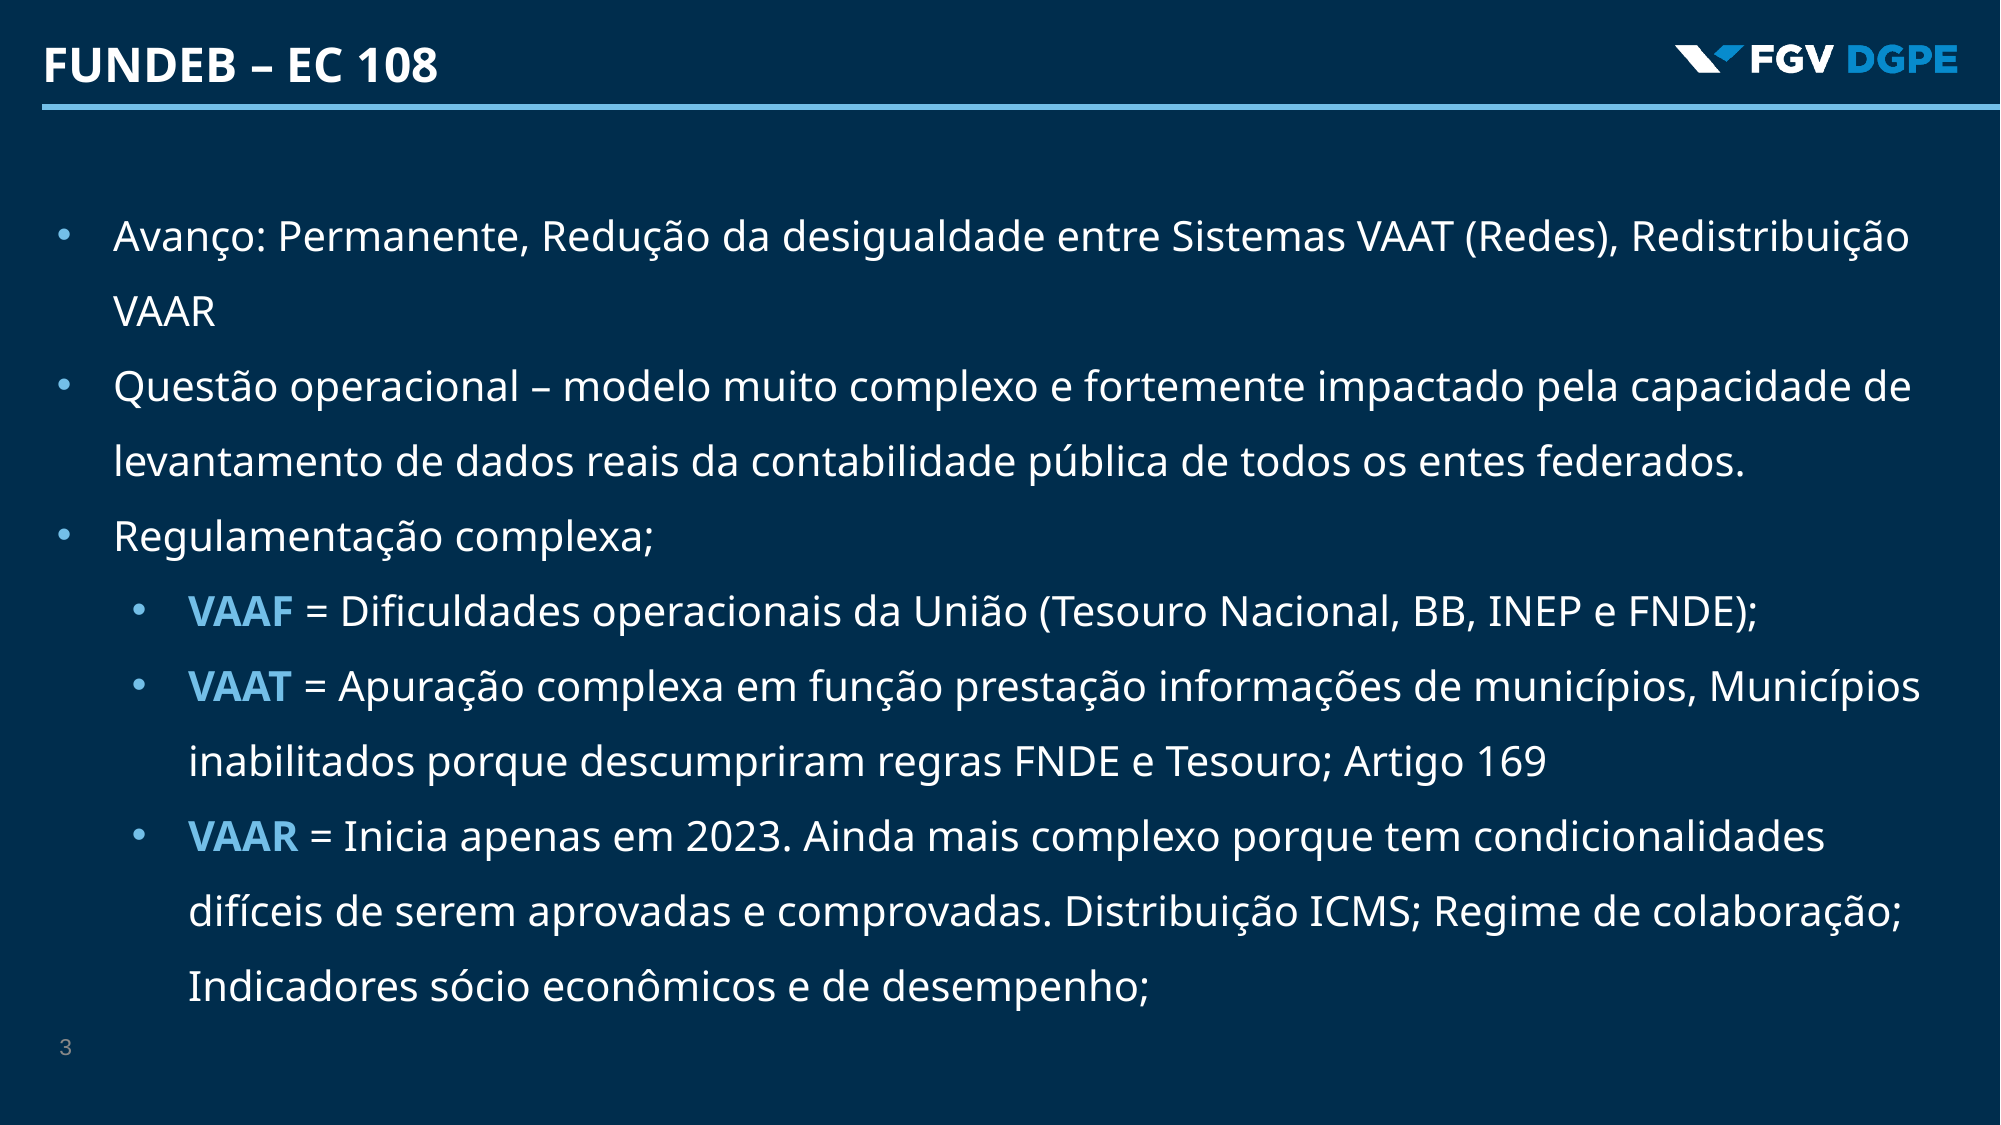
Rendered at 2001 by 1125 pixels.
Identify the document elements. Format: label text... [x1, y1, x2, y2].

text_box Avanço: Permanente, Redução da desigualdade entre Sistemas VAAT (Redes), Redistribuição VAAR Questão operacional – modelo muito complexo e fortemente impactado pela capacidade de levantamento de dados reais da contabilidade pública de todos os entes federados. Regulamentação complexa; VAAF = Dificuldades operacionais da União (Tesouro Nacional, BB, INEP e FNDE); VAAT = Apuração complexa em função prestação informações de municípios, Municípios inabilitados porque descumpriram regras FNDE e Tesouro; Artigo 169 VAAR = Inicia apenas em 2023. Ainda mais complexo porque tem condicionalidades difíceis de serem aprovadas e comprovadas. Distribuição ICMS; Regime de colaboração; Indicadores sócio econômicos e de desempenho; [42, 176, 1958, 1017]
picture [1663, 23, 1973, 95]
text_box FUNDEB – EC 108 [42, 34, 1658, 95]
text_box 3 [23, 1016, 108, 1077]
